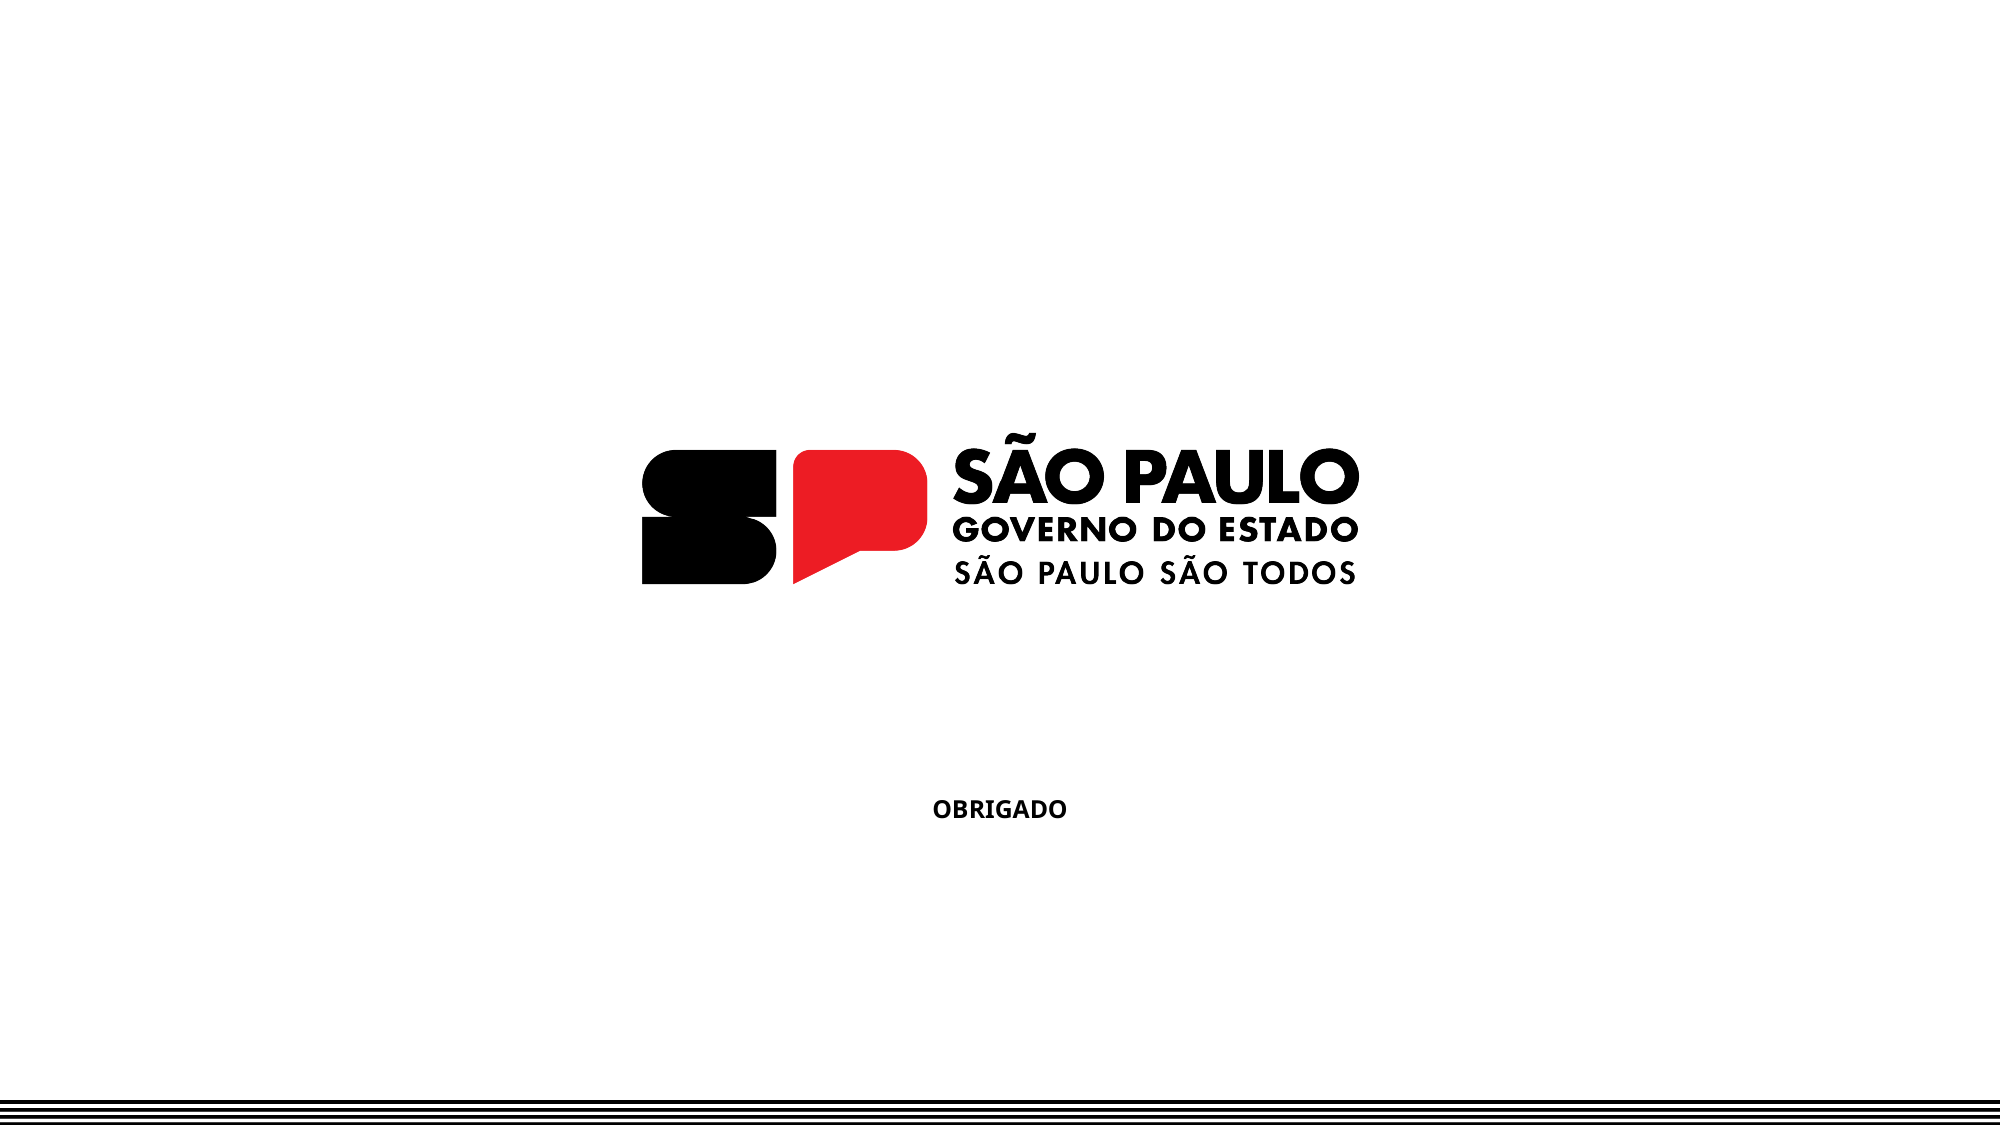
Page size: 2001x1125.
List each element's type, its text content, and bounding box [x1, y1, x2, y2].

text_box OBRIGADO [750, 786, 1250, 832]
picture [507, 315, 1493, 719]
picture [0, 1100, 2000, 1125]
